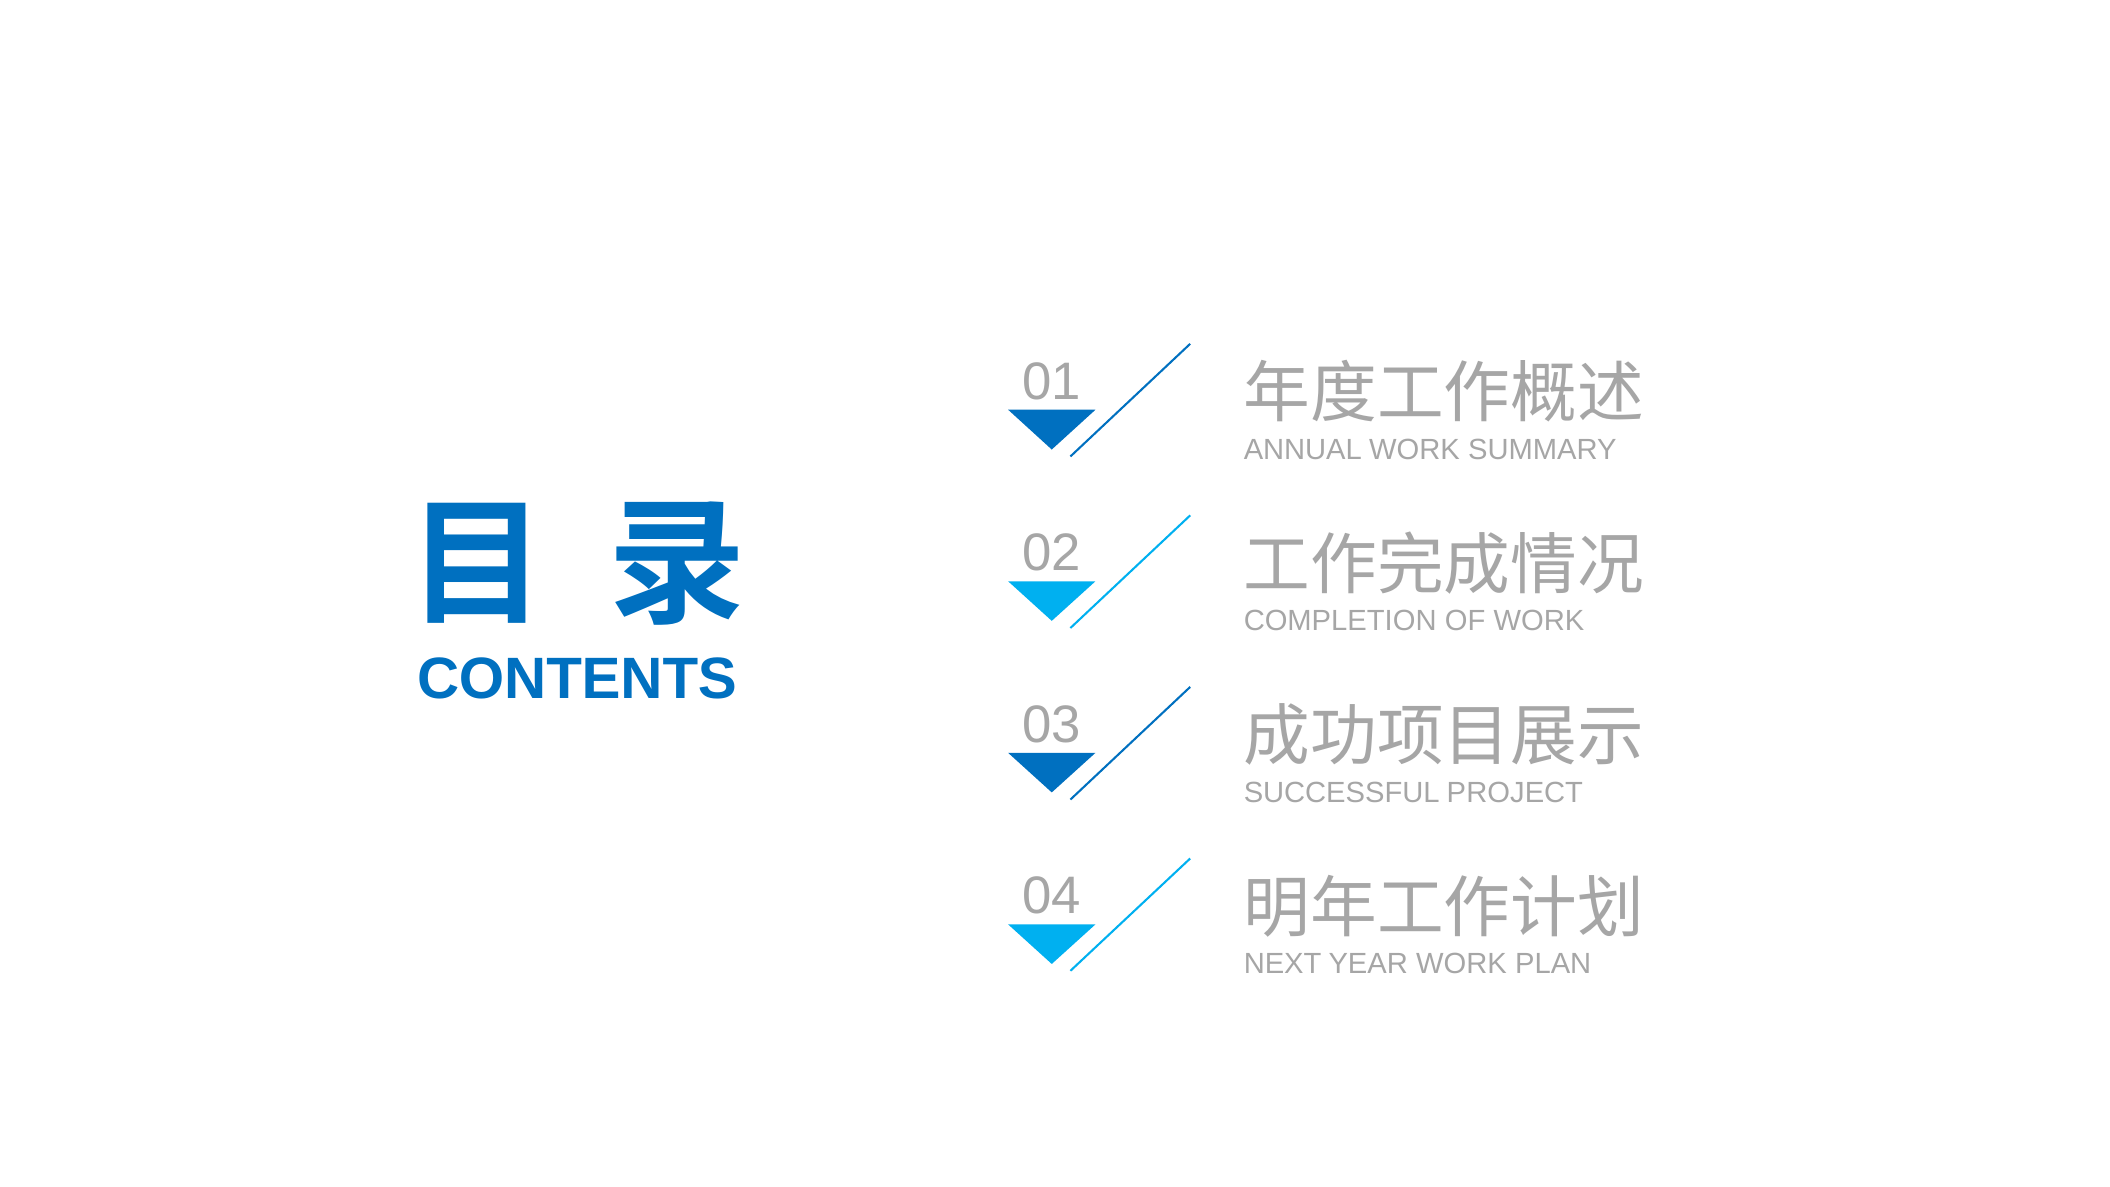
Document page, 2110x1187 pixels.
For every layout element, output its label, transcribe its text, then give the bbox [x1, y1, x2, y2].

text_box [1005, 343, 1191, 457]
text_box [1005, 515, 1191, 629]
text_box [1005, 686, 1191, 800]
text_box 目 录 [341, 474, 813, 640]
text_box CONTENTS [343, 640, 811, 711]
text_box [1005, 858, 1191, 971]
text_box 明年工作计划 NEXT YEAR WORK PLAN [1243, 864, 1747, 980]
text_box 成功项目展示 SUCCESSFUL PROJECT [1243, 693, 1747, 809]
text_box 工作完成情况 COMPLETION OF WORK [1243, 521, 1747, 637]
text_box 年度工作概述 ANNUAL WORK SUMMARY [1243, 350, 1747, 466]
